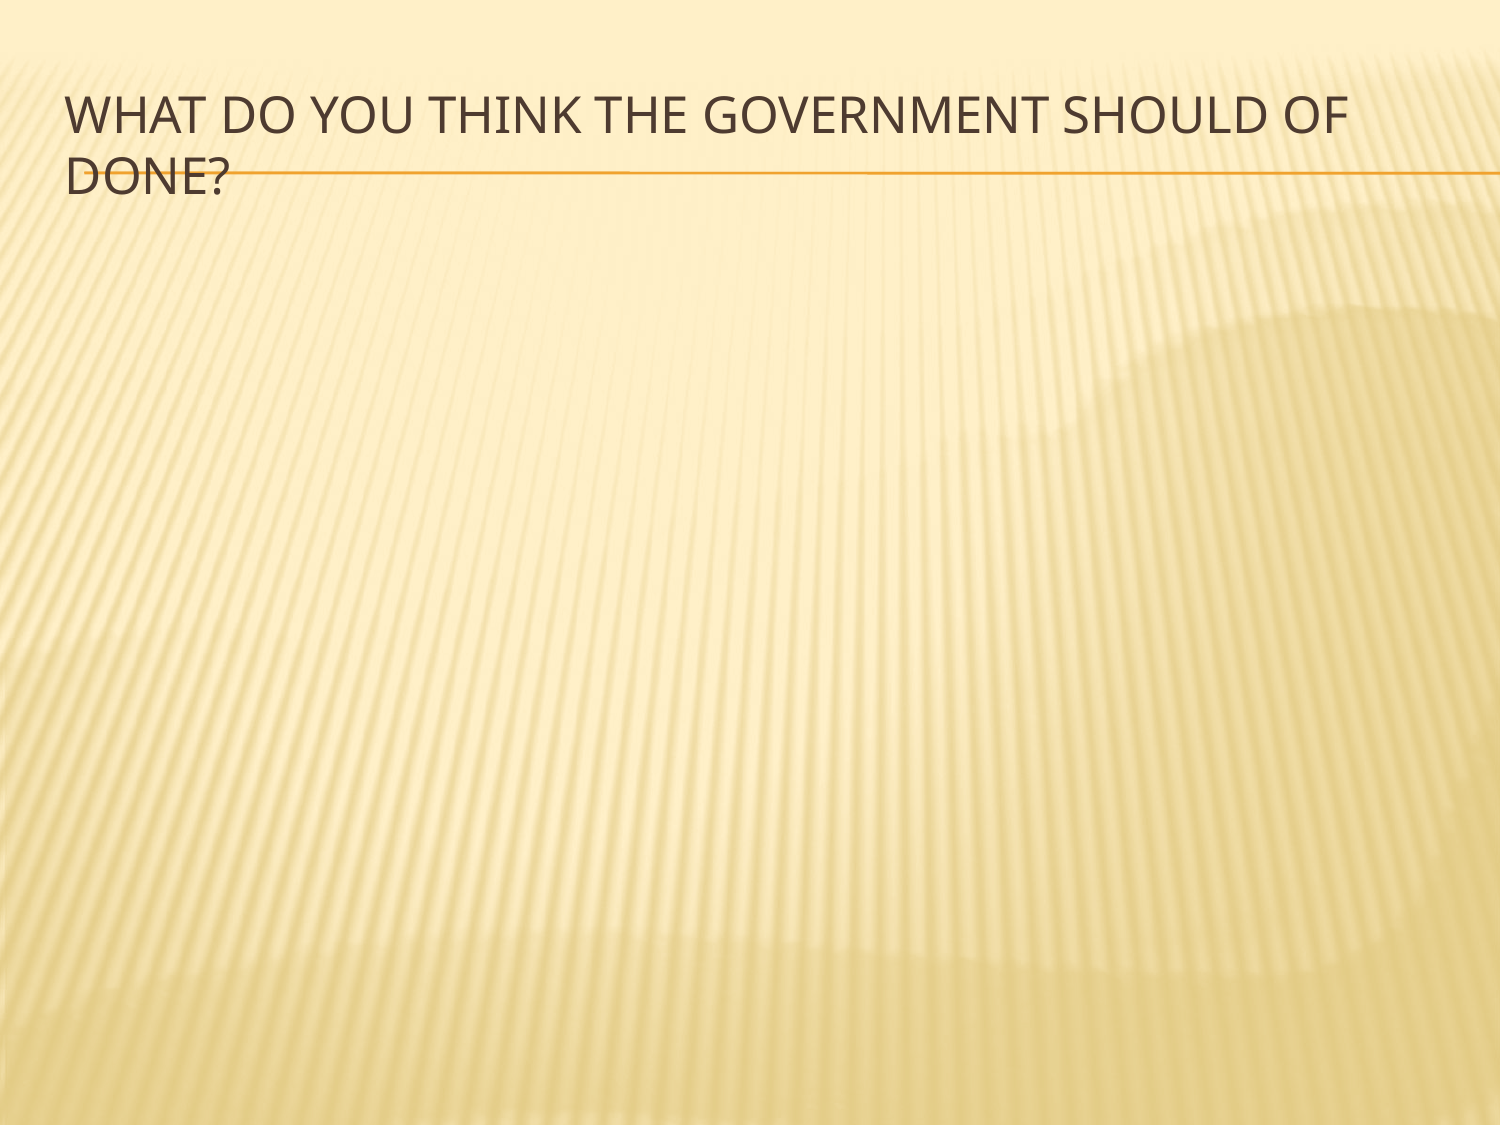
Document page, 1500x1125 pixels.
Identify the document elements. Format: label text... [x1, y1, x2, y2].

title What do you think the Government should of done? [50, 75, 1475, 213]
